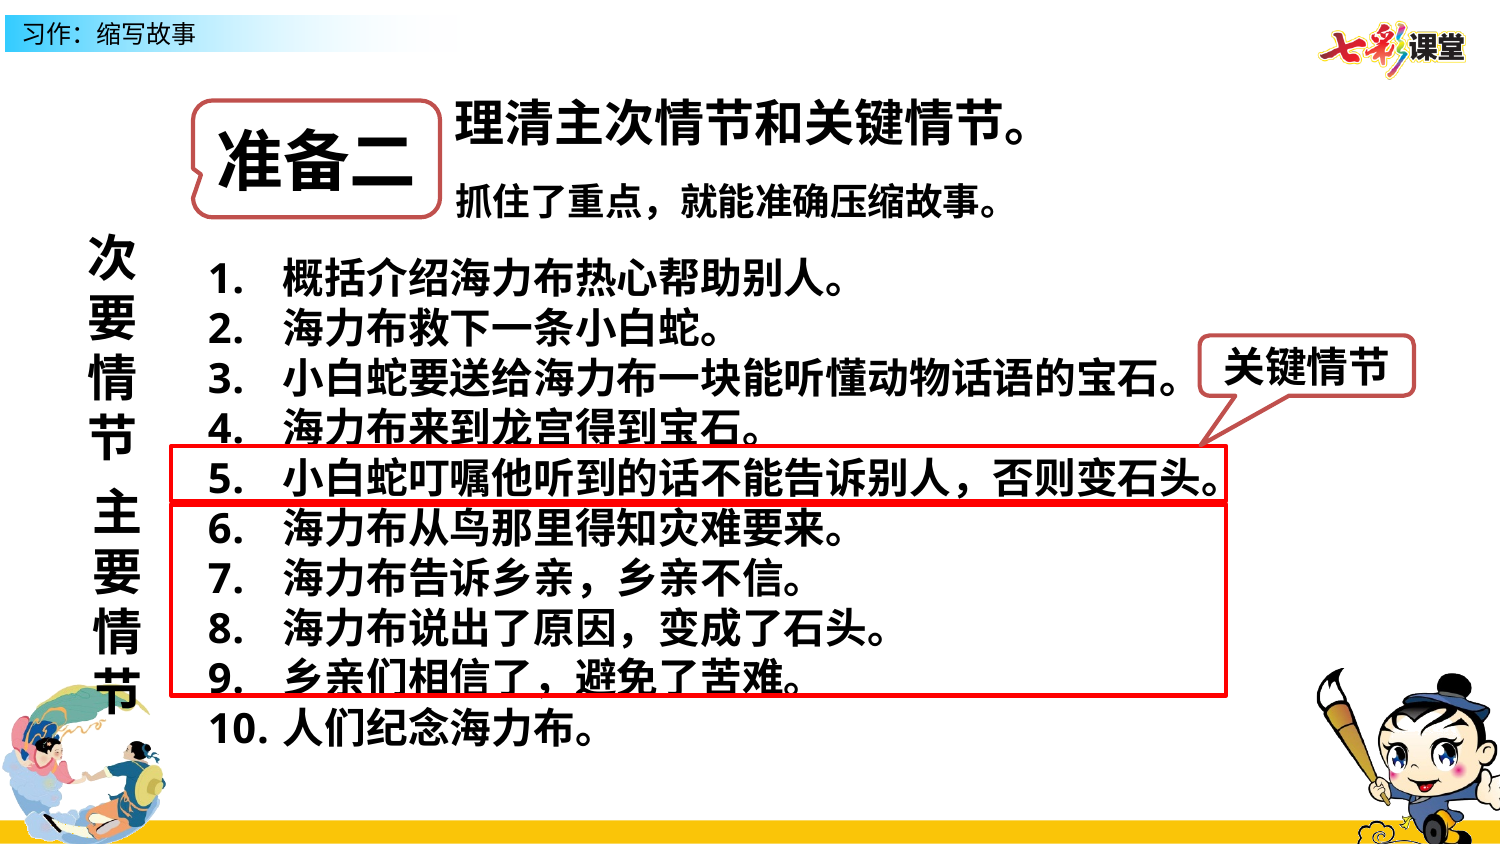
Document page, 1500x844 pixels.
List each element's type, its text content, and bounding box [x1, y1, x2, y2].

text_box 抓住了重点，就能准确压缩故事。 [440, 159, 1163, 231]
text_box 准备二 [190, 98, 440, 220]
picture [0, 667, 187, 844]
text_box [177, 503, 1228, 698]
text_box 关键情节 [1197, 333, 1417, 448]
text_box 概括介绍海力布热心帮助别人。 海力布救下一条小白蛇。 小白蛇要送给海力布一块能听懂动物话语的宝石。 海力布来到龙宫得到宝石。 小白蛇叮嘱他听到的话不能告诉别人，否则变石头。 海力布从鸟那里得知灾难要来。 海力布告诉乡亲，乡亲不信。 海力布说出了原因，变成了石头。 乡亲们相信了，避免了苦难。 人们纪念海力布。 [193, 244, 1329, 444]
text_box [169, 444, 1228, 503]
picture [1316, 20, 1468, 80]
text_box 概括介绍海力布热心帮助别人。 海力布救下一条小白蛇。 小白蛇要送给海力布一块能听懂动物话语的宝石。 海力布来到龙宫得到宝石。 小白蛇叮嘱他听到的话不能告诉别人，否则变石头。 海力布从鸟那里得知灾难要来。 海力布告诉乡亲，乡亲不信。 海力布说出了原因，变成了石头。 乡亲们相信了，避免了苦难。 人们纪念海力布。 [193, 398, 1329, 760]
text_box 主要情节 [78, 474, 177, 728]
text_box 次要情节 [72, 218, 172, 474]
picture [1316, 668, 1500, 844]
text_box 理清主次情节和关键情节。 [440, 83, 1227, 159]
